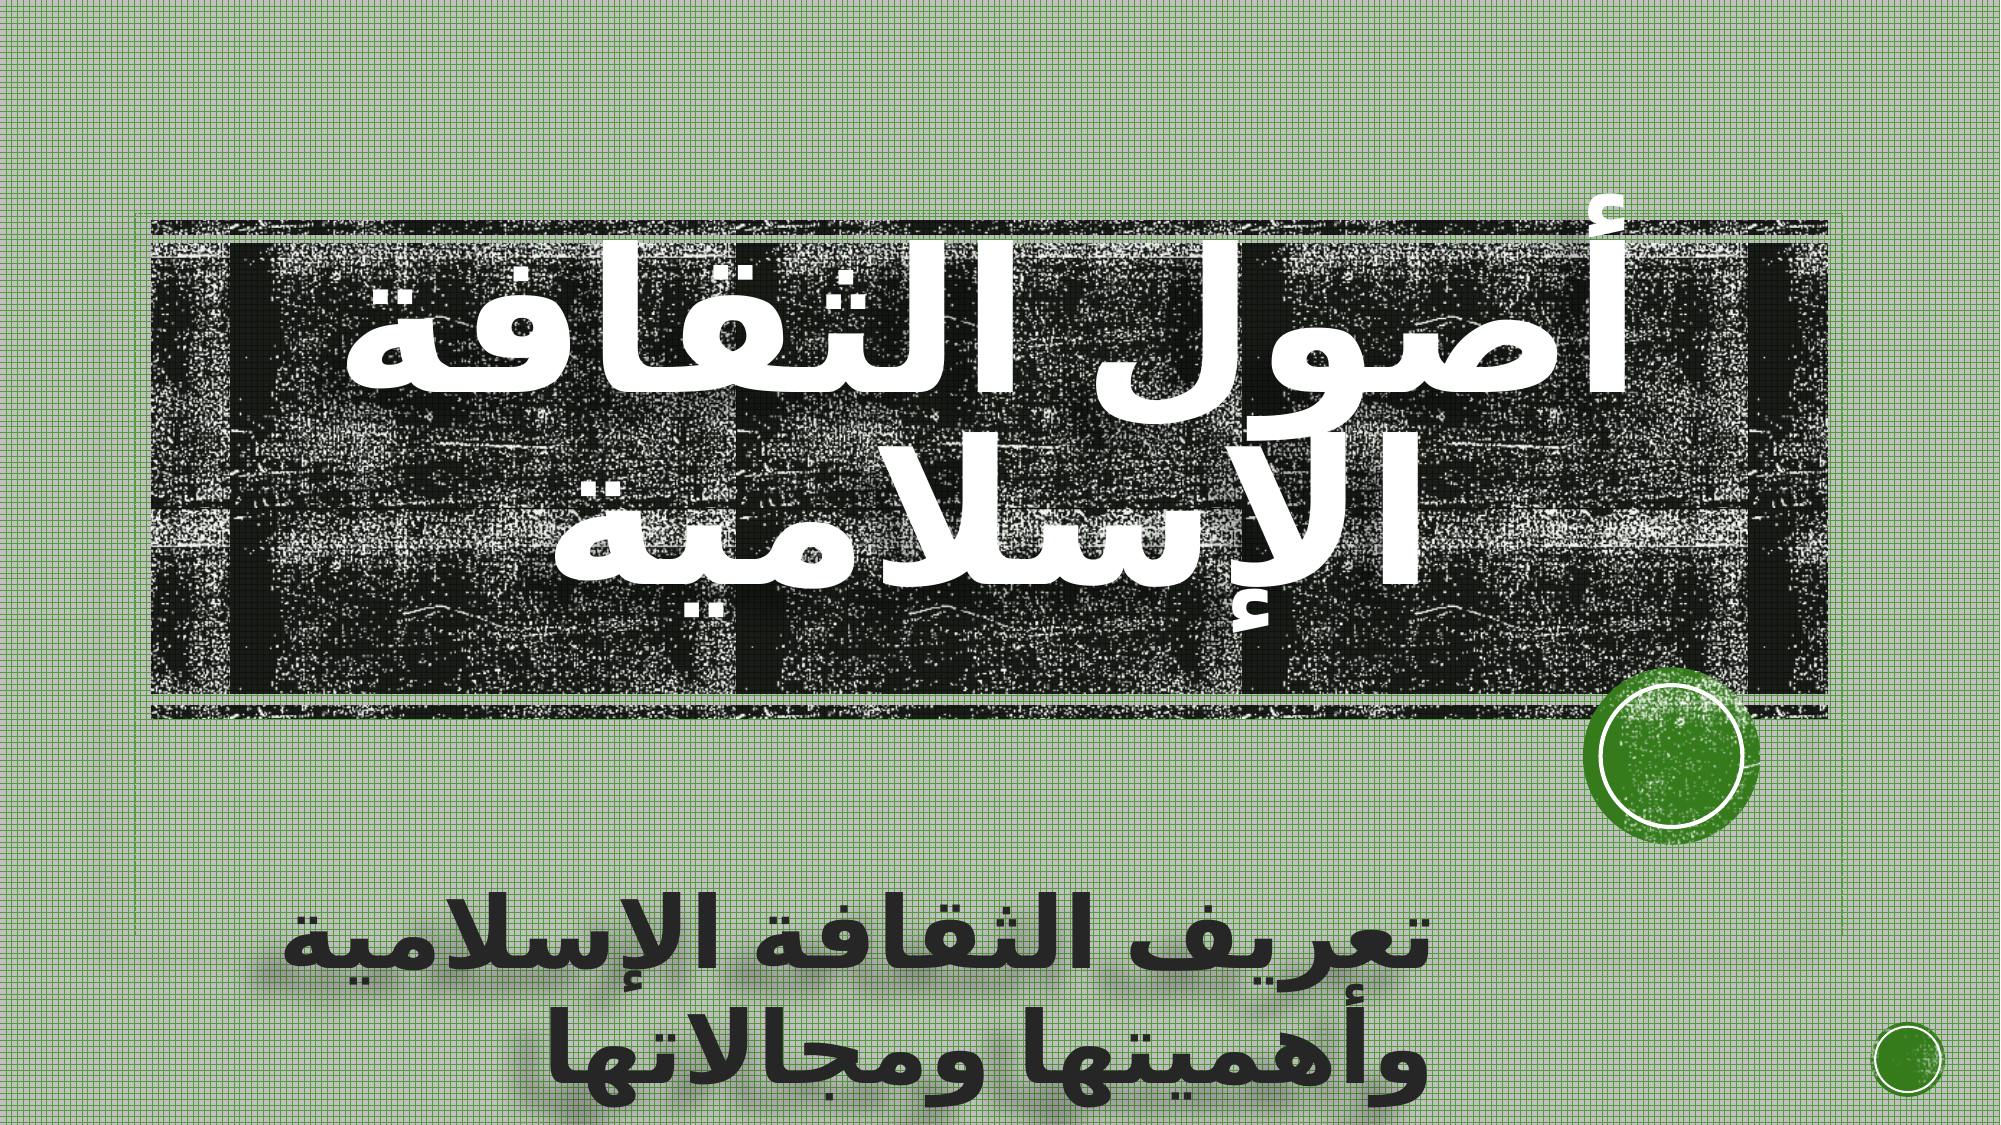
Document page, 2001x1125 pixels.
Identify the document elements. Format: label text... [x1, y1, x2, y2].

title أصول الثقافة الإسلامية تعريف الثقافة الإسلامية وأهميتها ومجالاتها [135, 213, 1843, 936]
